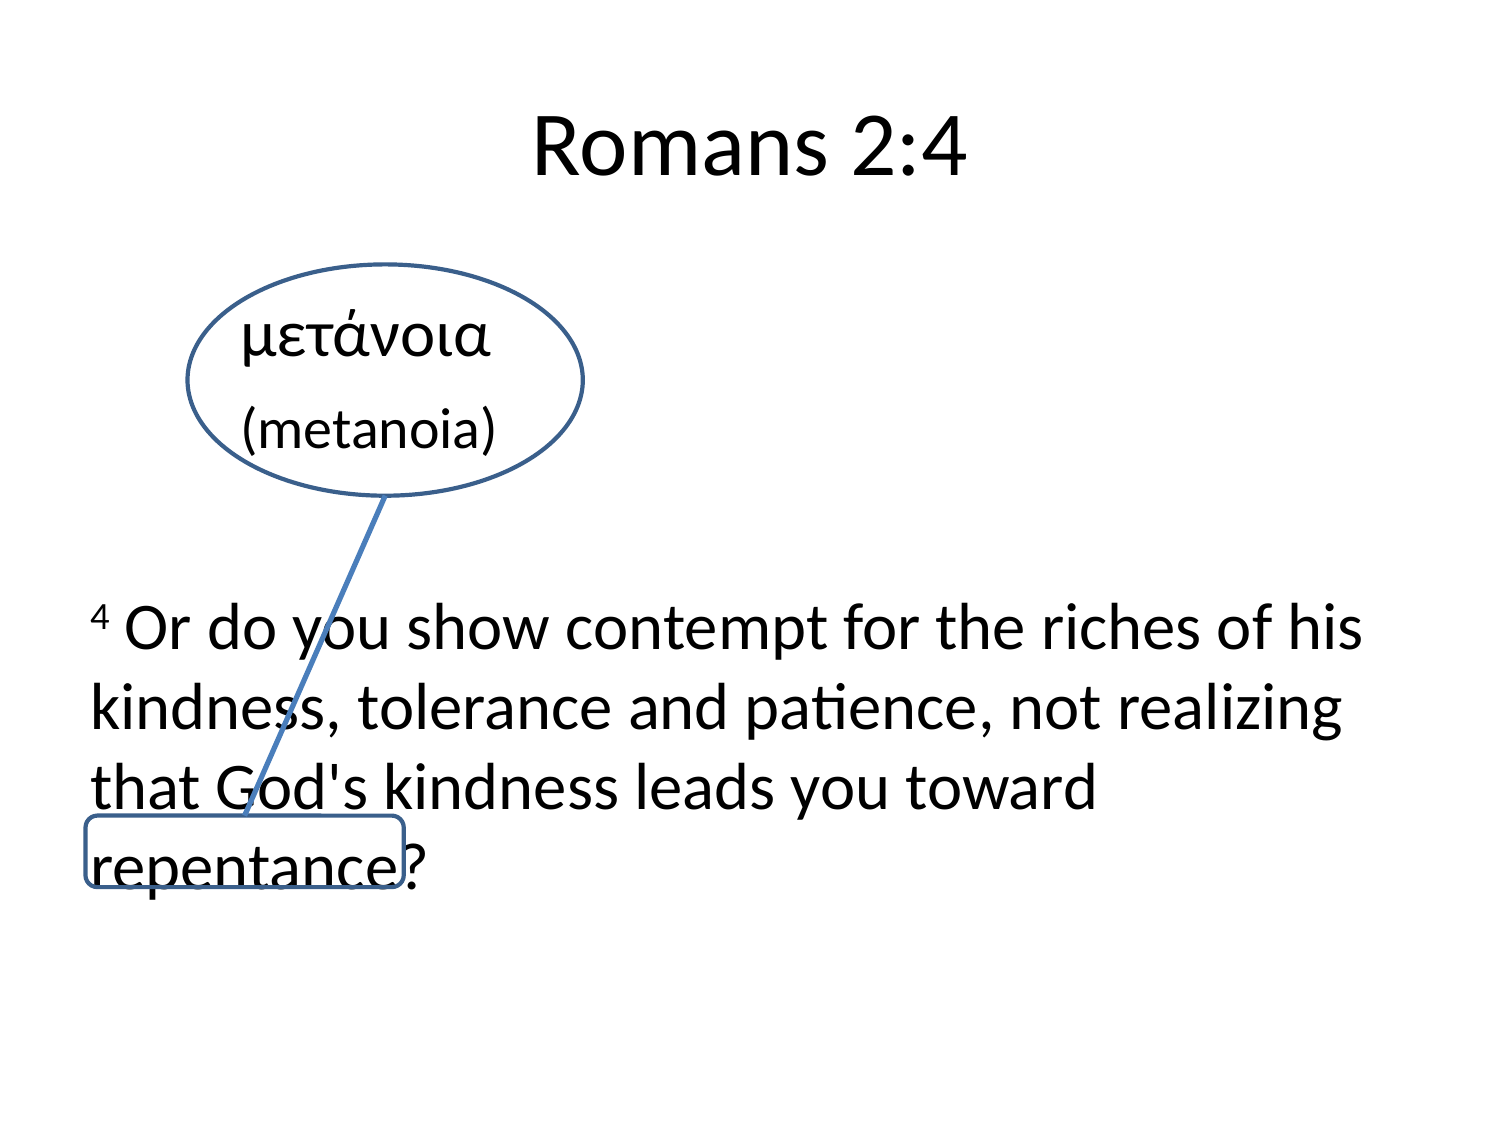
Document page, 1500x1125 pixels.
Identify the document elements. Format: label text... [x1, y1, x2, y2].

text_box [83, 813, 406, 890]
title Romans 2:4 [75, 45, 1425, 233]
list μετάνοια (metanoia) 4 Or do you show contempt for the riches of his kindness, tolerance and patience, not realizing that God's kindness leads you toward repentance? [75, 262, 1425, 1005]
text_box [244, 495, 386, 816]
text_box [185, 262, 585, 498]
